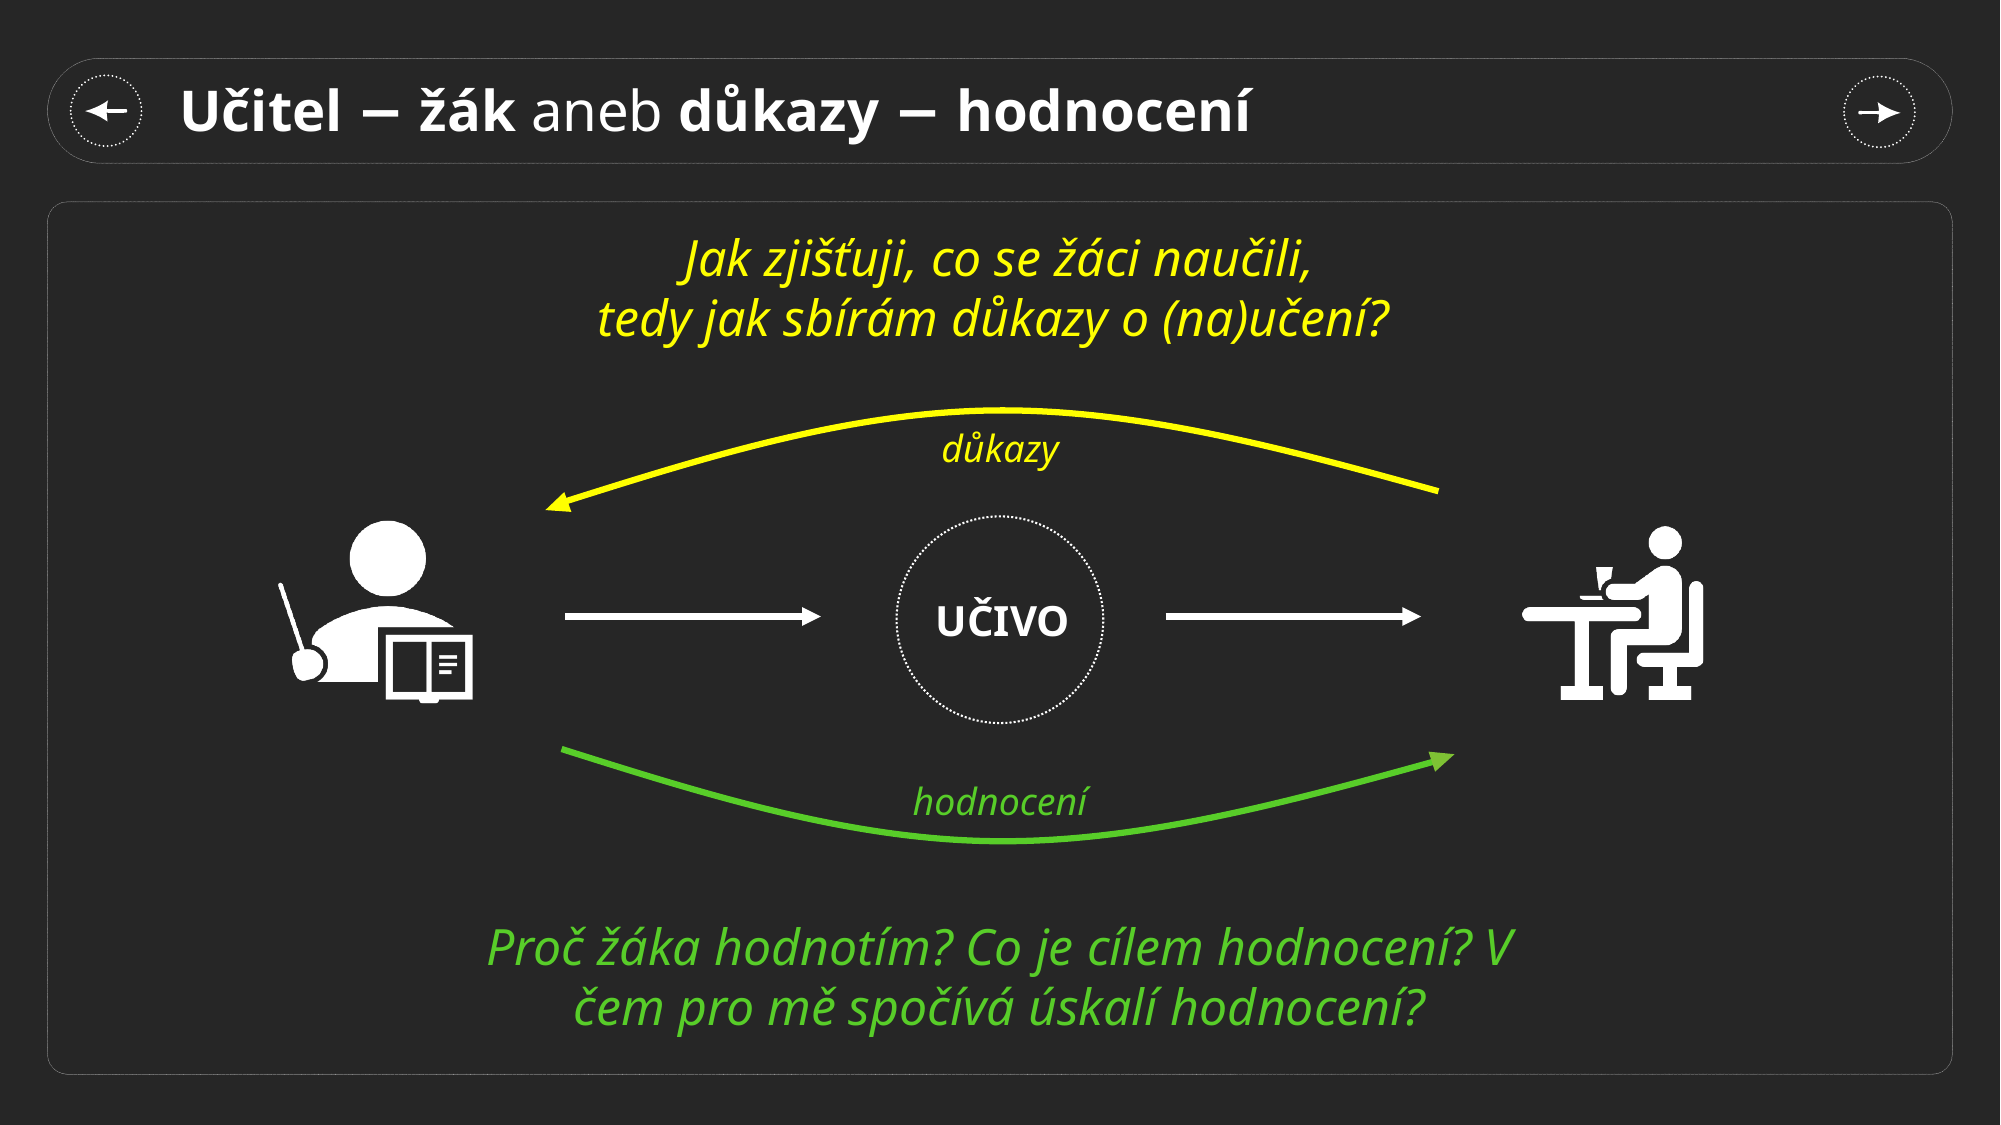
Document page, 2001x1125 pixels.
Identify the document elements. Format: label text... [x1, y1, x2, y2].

picture [1498, 502, 1727, 731]
picture [1858, 101, 1901, 124]
picture [273, 487, 502, 716]
text_box [46, 57, 1954, 165]
text_box Učitel − žák aneb důkazy − hodnocení [164, 67, 1422, 151]
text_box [70, 75, 142, 147]
text_box [46, 200, 1954, 1076]
text_box [1843, 75, 1916, 149]
